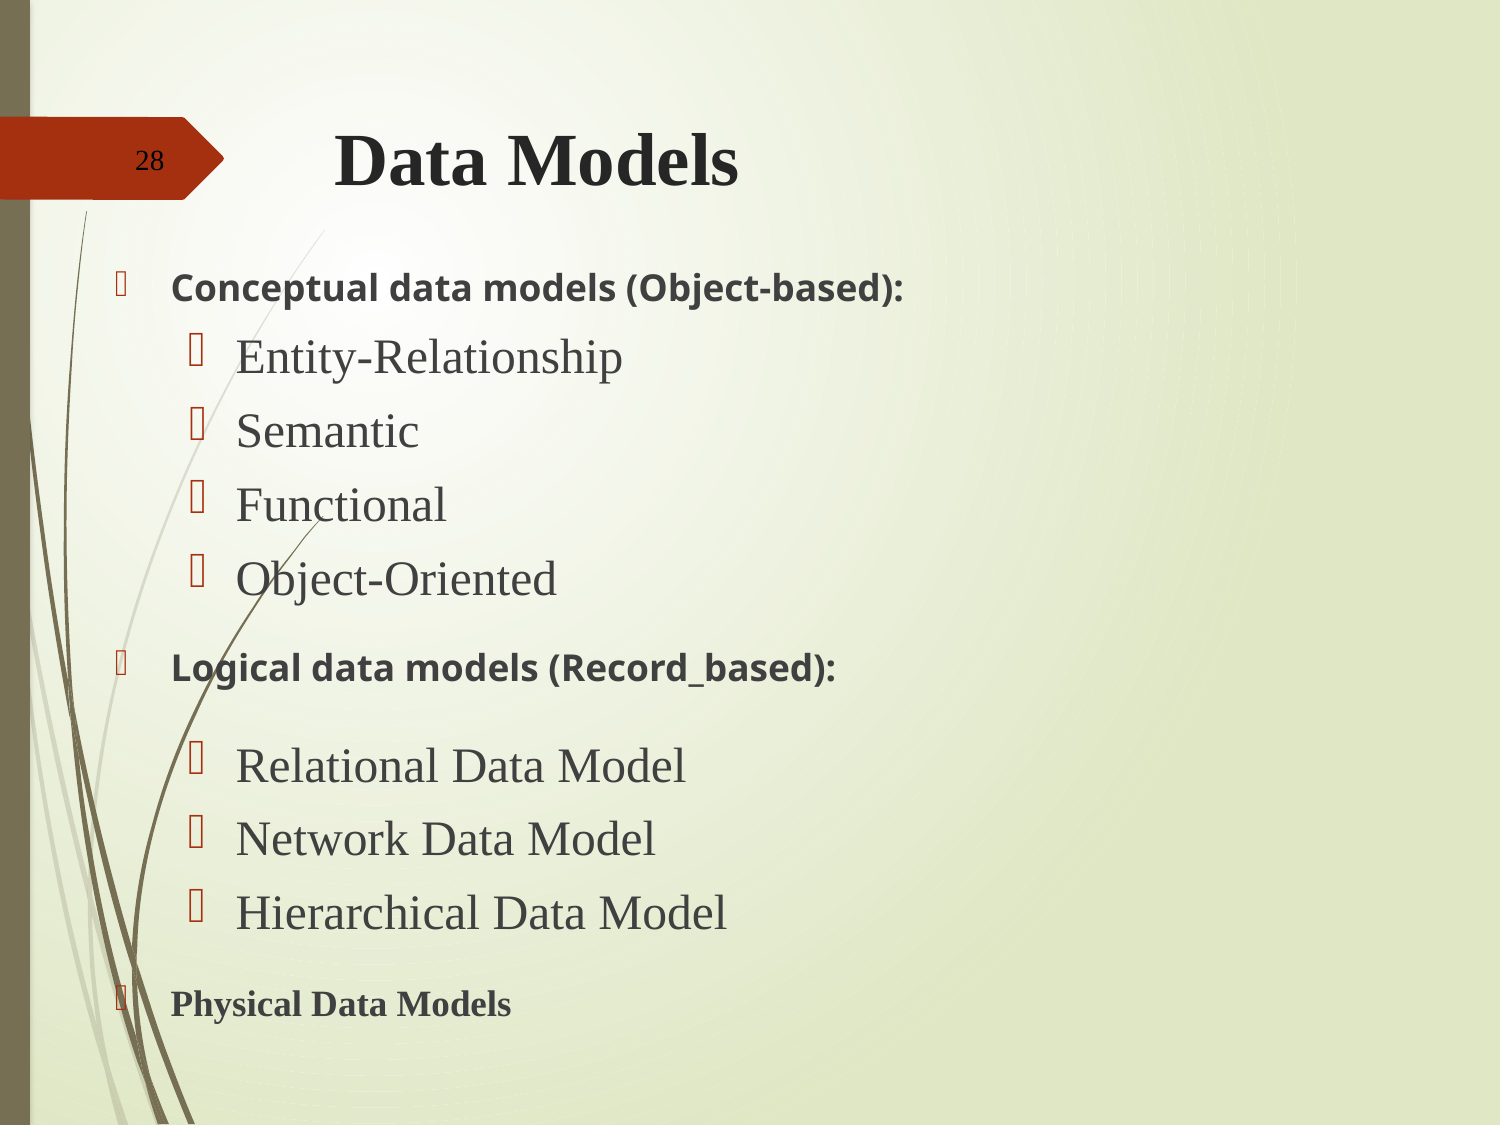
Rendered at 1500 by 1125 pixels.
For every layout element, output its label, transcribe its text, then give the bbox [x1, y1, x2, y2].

title Data Models [319, 102, 1400, 313]
slide_number 28 [83, 129, 180, 190]
list Conceptual data models (Object-based): Entity-Relationship Semantic Functional Object-Oriented Logical data models (Record_based): Relational Data Model Network Data Model Hierarchical Data Model Physical Data Models [99, 262, 1368, 1035]
